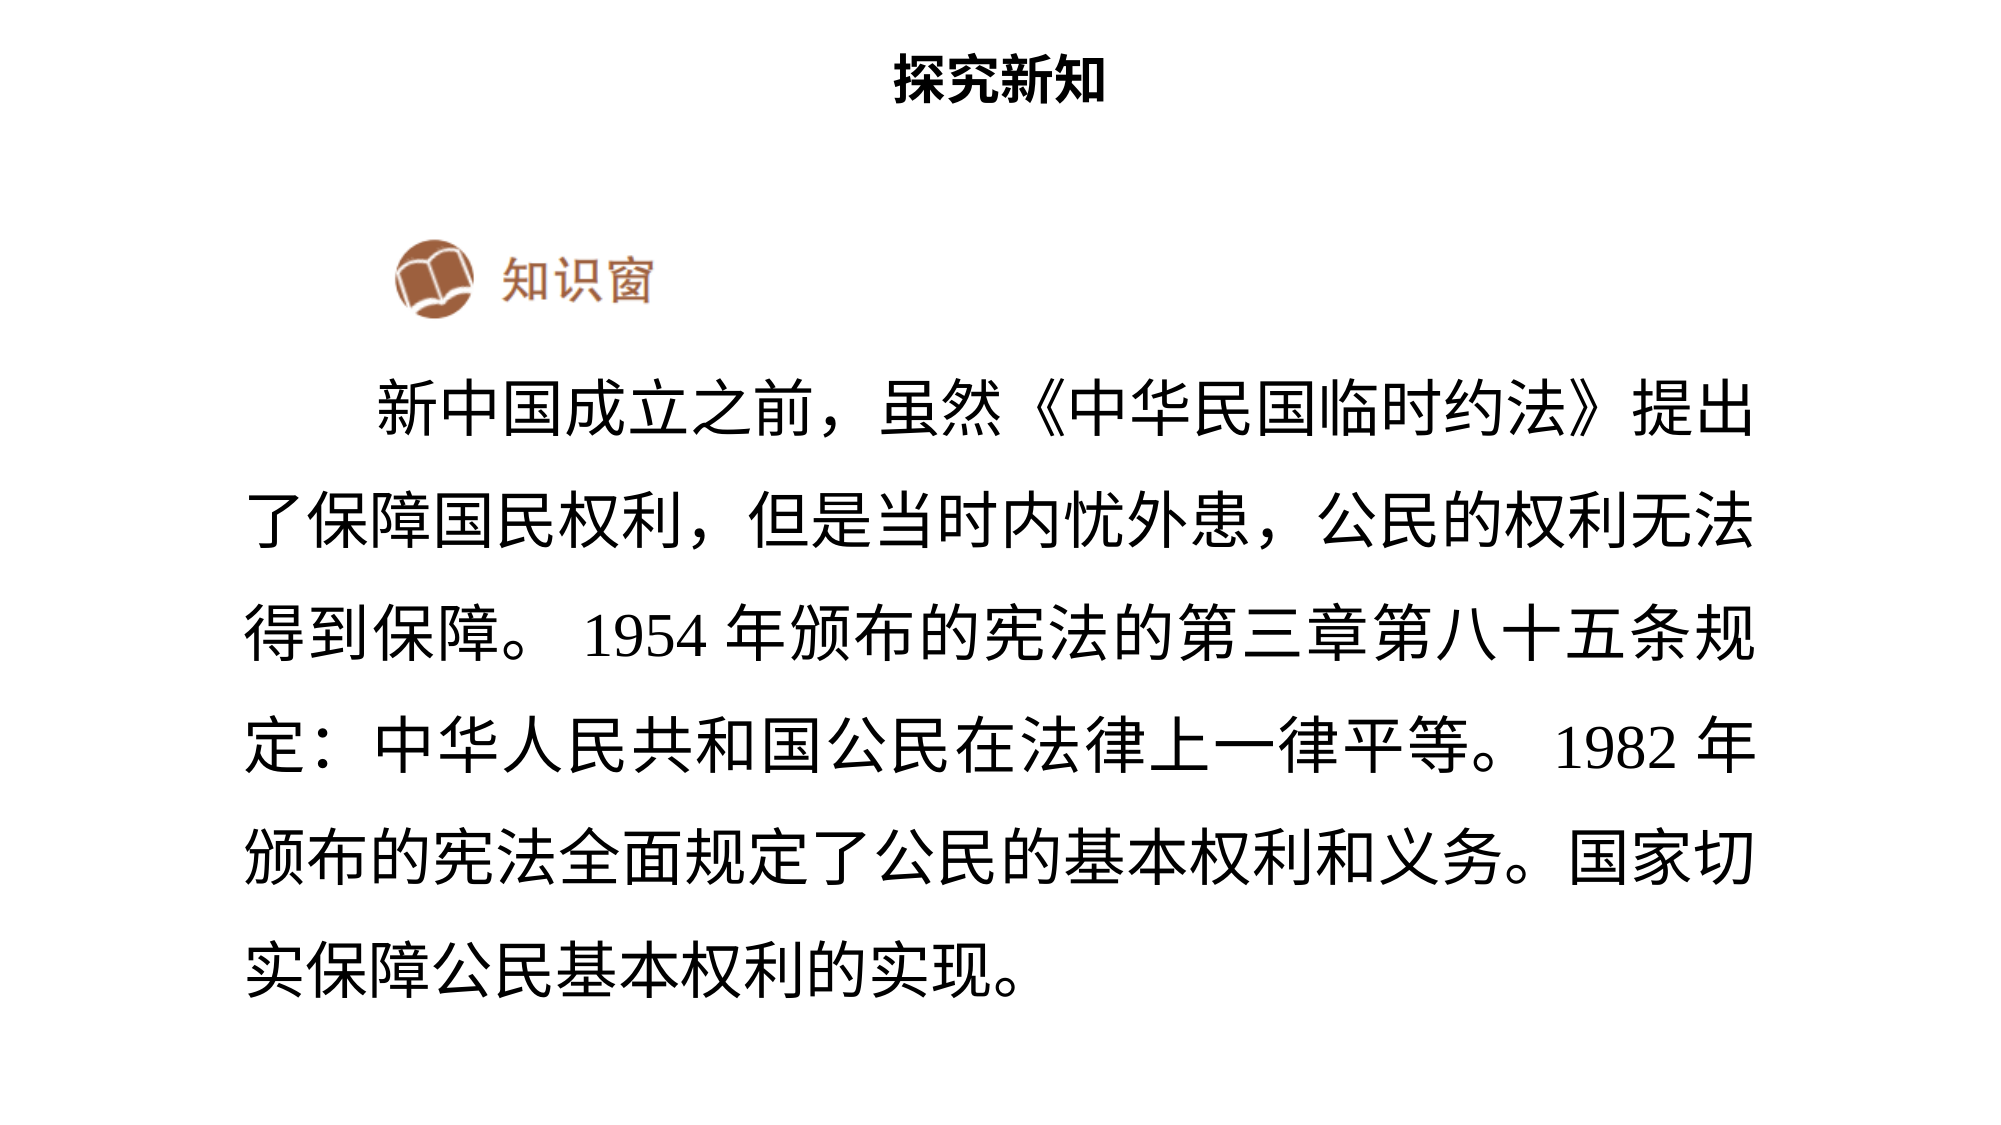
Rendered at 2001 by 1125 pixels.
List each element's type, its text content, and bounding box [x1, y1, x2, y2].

picture [386, 231, 667, 325]
text_box 新中国成立之前，虽然《中华民国临时约法》提出了保障国民权利，但是当时内忧外患，公民的权利无法得到保障。1954年颁布的宪法的第三章第八十五条规定：中华人民共和国公民在法律上一律平等。1982年颁布的宪法全面规定了公民的基本权利和义务。国家切实保障公民基本权利的实现。 [228, 323, 1773, 677]
title 探究新知 [193, 38, 1808, 119]
